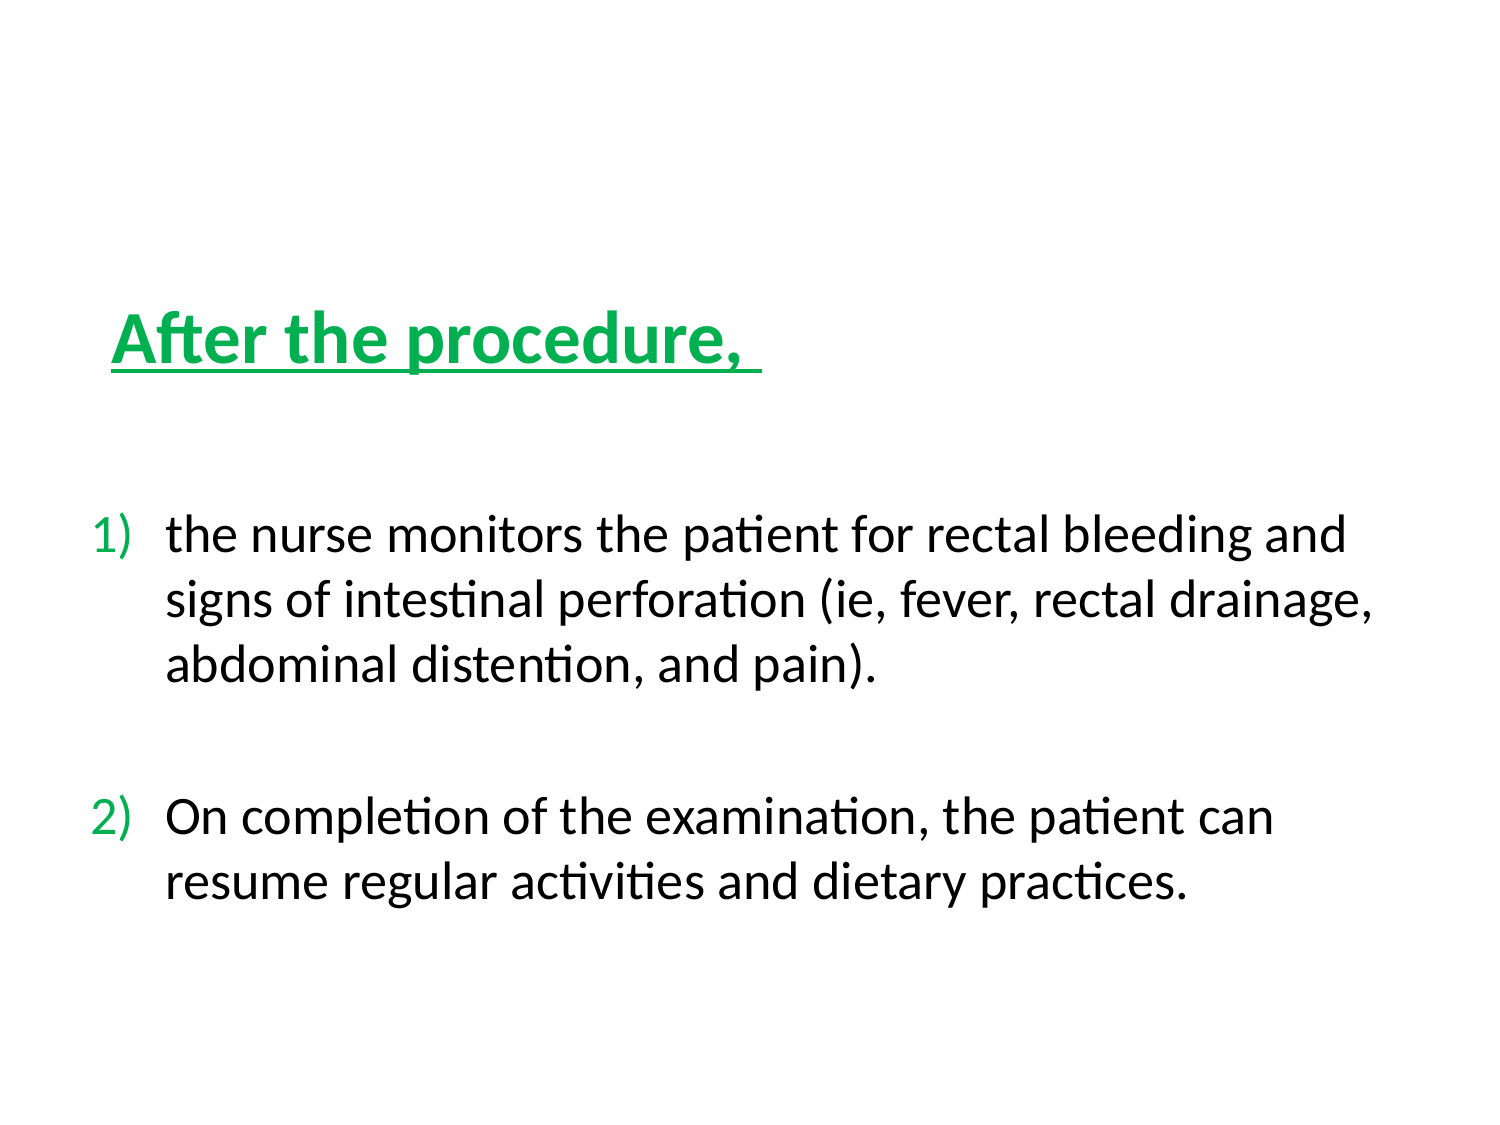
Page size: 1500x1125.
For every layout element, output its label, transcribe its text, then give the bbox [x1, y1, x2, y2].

list After the procedure, the nurse monitors the patient for rectal bleeding and signs of intestinal perforation (ie, fever, rectal drainage, abdominal distention, and pain). On completion of the examination, the patient can resume regular activities and dietary practices. [75, 262, 1425, 1050]
